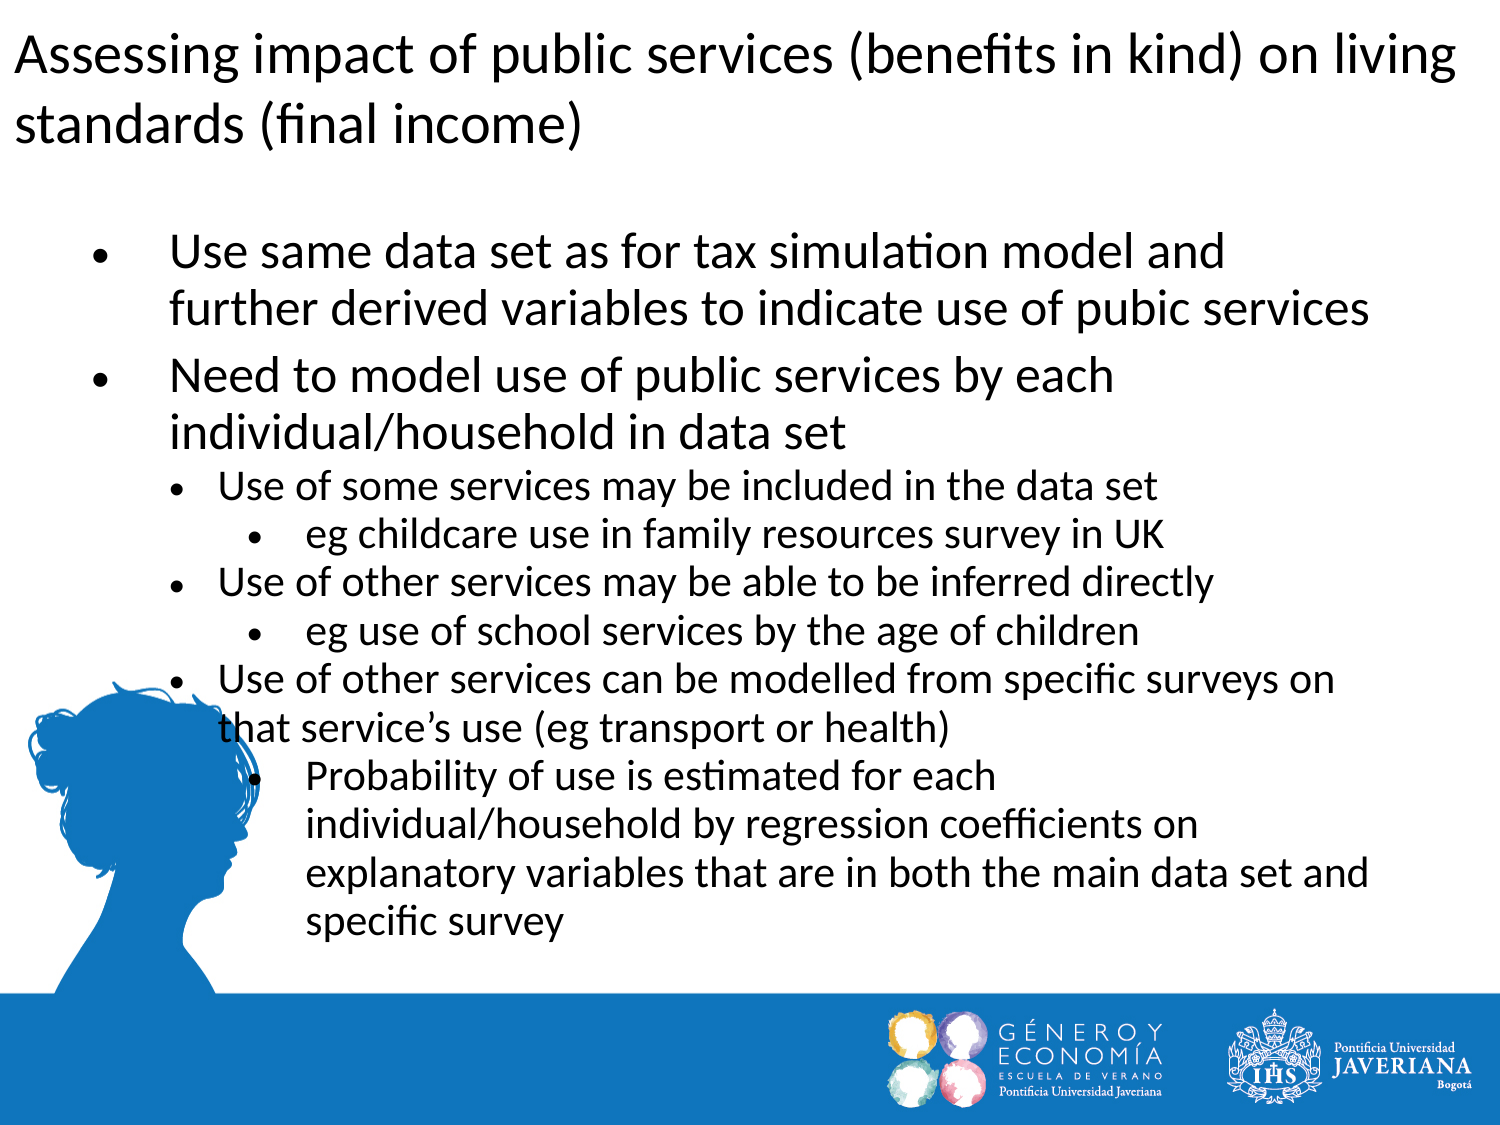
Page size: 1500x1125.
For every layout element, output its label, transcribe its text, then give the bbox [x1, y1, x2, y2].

text_box Assessing impact of public services (benefits in kind) on living standards (final income) [0, 7, 1479, 163]
picture [0, 0, 1500, 1125]
text_box Use same data set as for tax simulation model and further derived variables to indicate use of pubic services Need to model use of public services by each individual/household in data set Use of some services may be included in the data set eg childcare use in family resources survey in UK Use of other services may be able to be inferred directly eg use of school services by the age of children Use of other services can be modelled from specific surveys on that service’s use (eg transport or health) Probability of use is estimated for each individual/household by regression coefficients on explanatory variables that are in both the main data set and specific survey [76, 216, 1395, 995]
